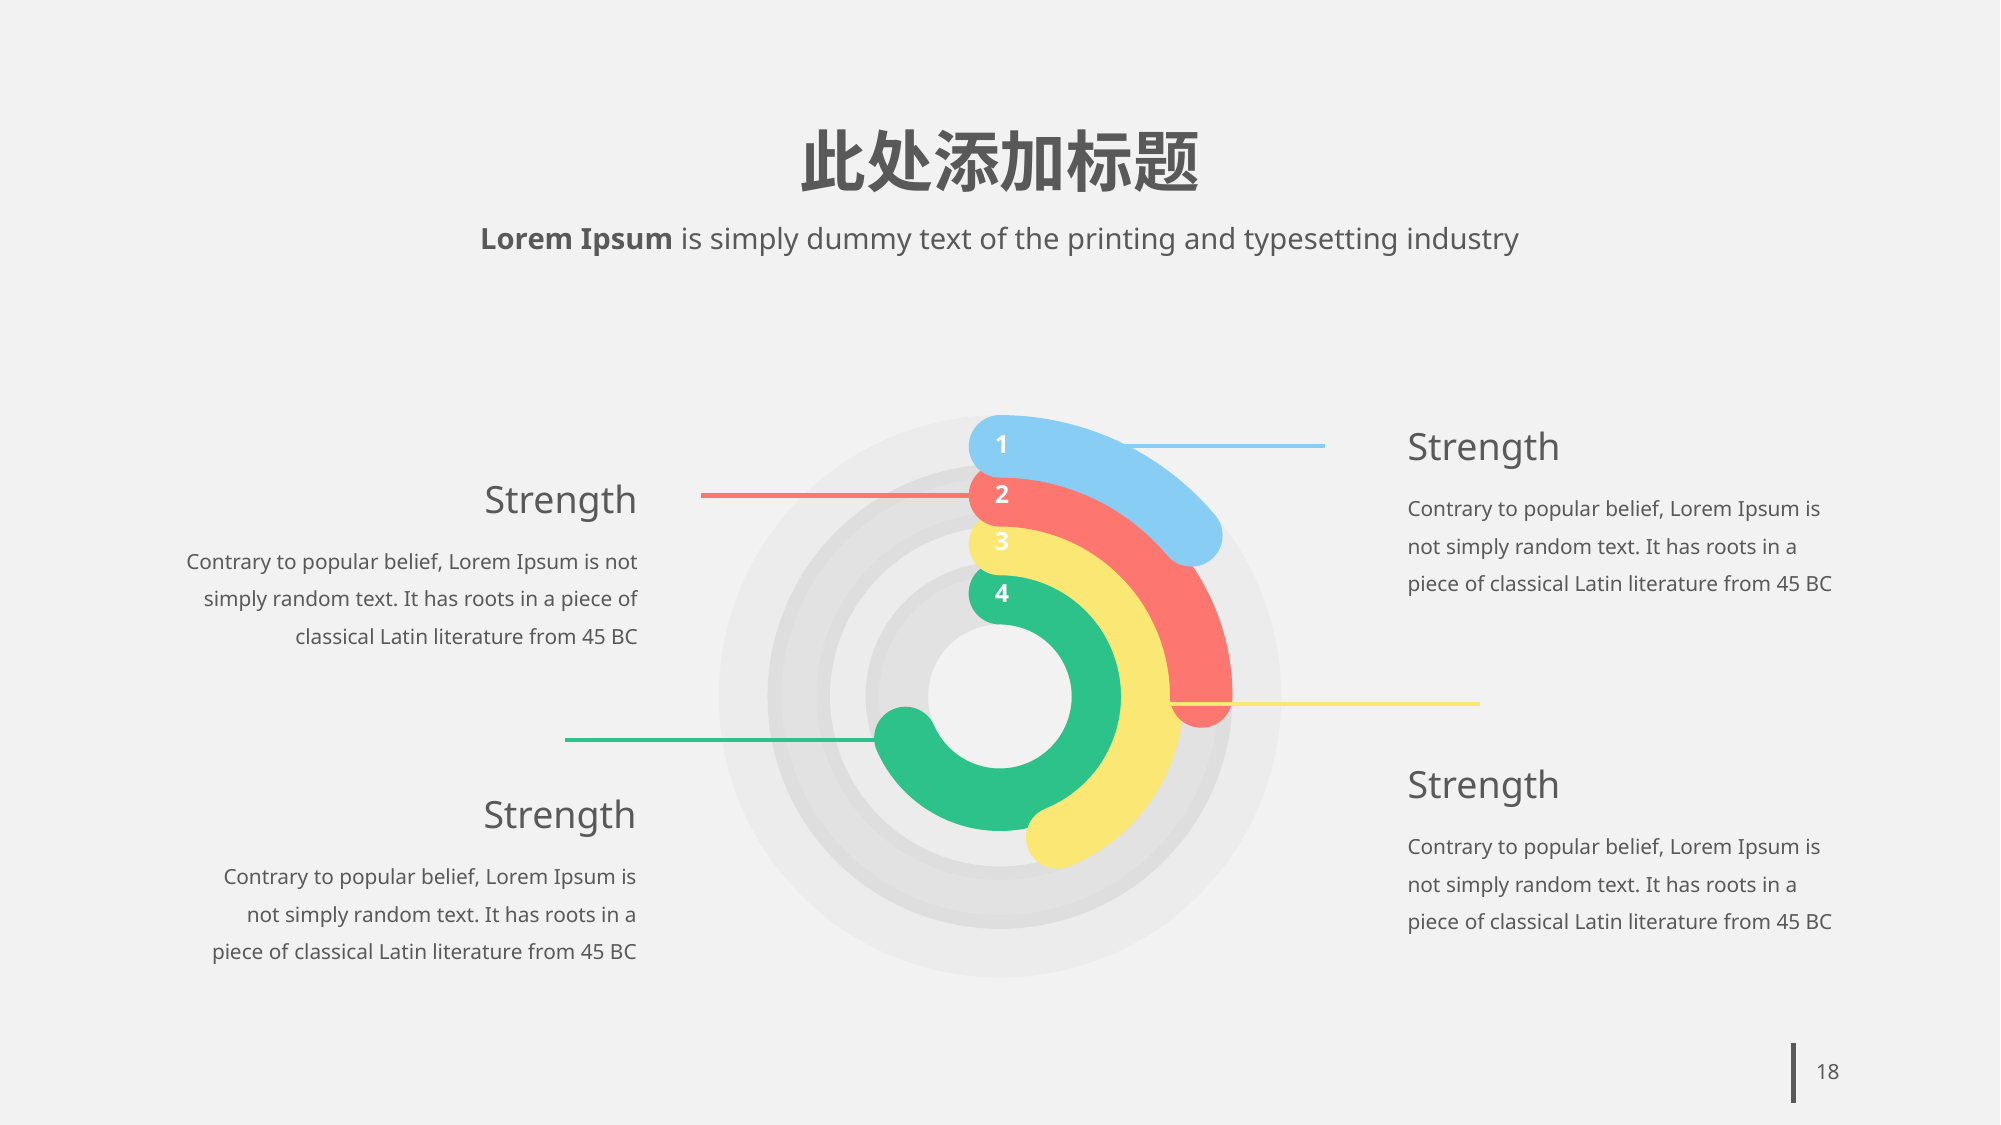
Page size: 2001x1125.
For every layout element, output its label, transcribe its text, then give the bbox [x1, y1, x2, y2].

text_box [137, 468, 653, 658]
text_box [196, 783, 652, 1007]
list Lorem Ipsum is simply dummy text of the printing and typesetting industry [137, 216, 1863, 271]
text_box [1392, 753, 1863, 943]
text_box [1392, 415, 1863, 605]
text_box 18 [1796, 1042, 1863, 1103]
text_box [749, 424, 1250, 947]
title 此处添加标题 [137, 59, 1863, 216]
